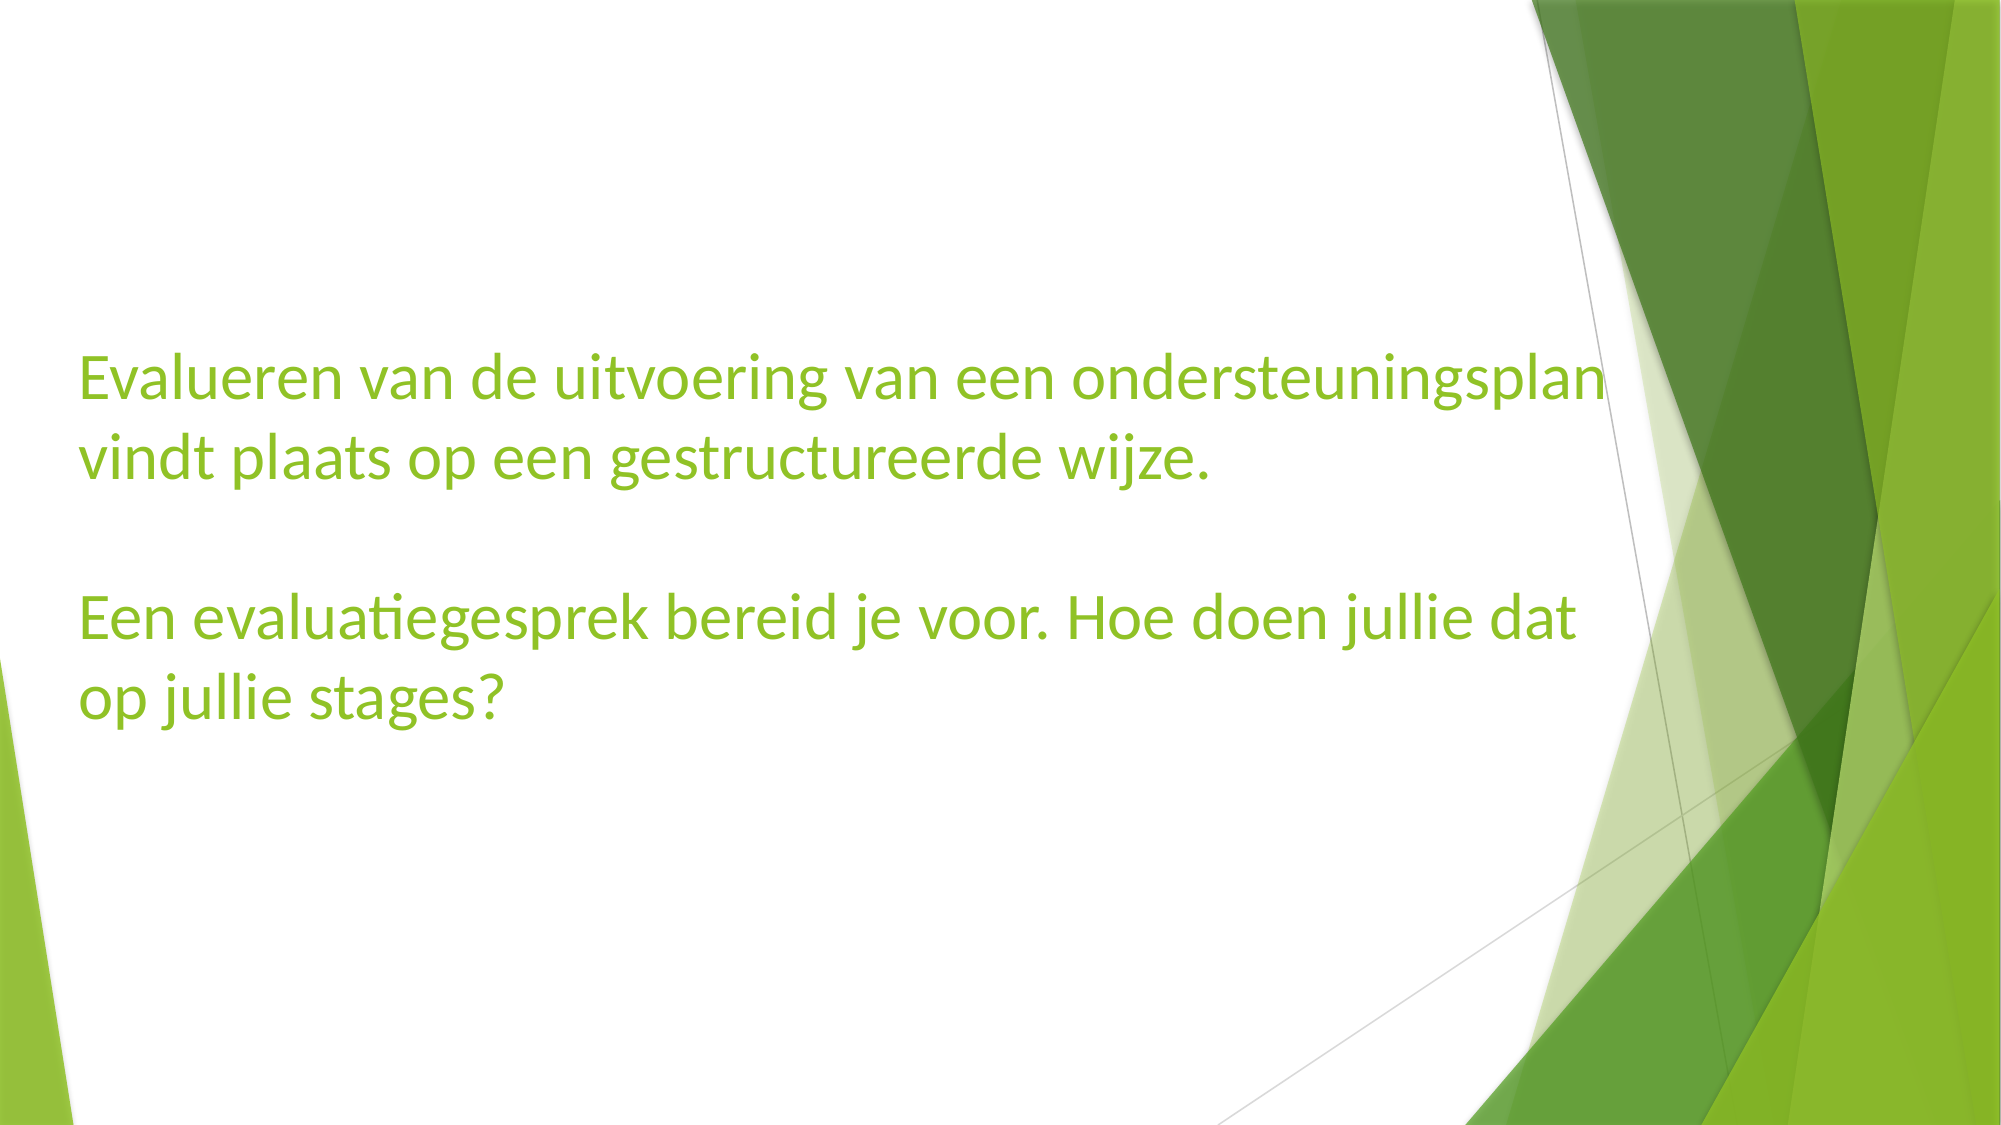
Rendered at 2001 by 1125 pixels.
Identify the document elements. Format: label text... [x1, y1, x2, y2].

text_box Evalueren van de uitvoering van een ondersteuningsplan vindt plaats op een gestructureerde wijze. Een evaluatiegesprek bereid je voor. Hoe doen jullie dat op jullie stages? [63, 245, 1657, 1060]
